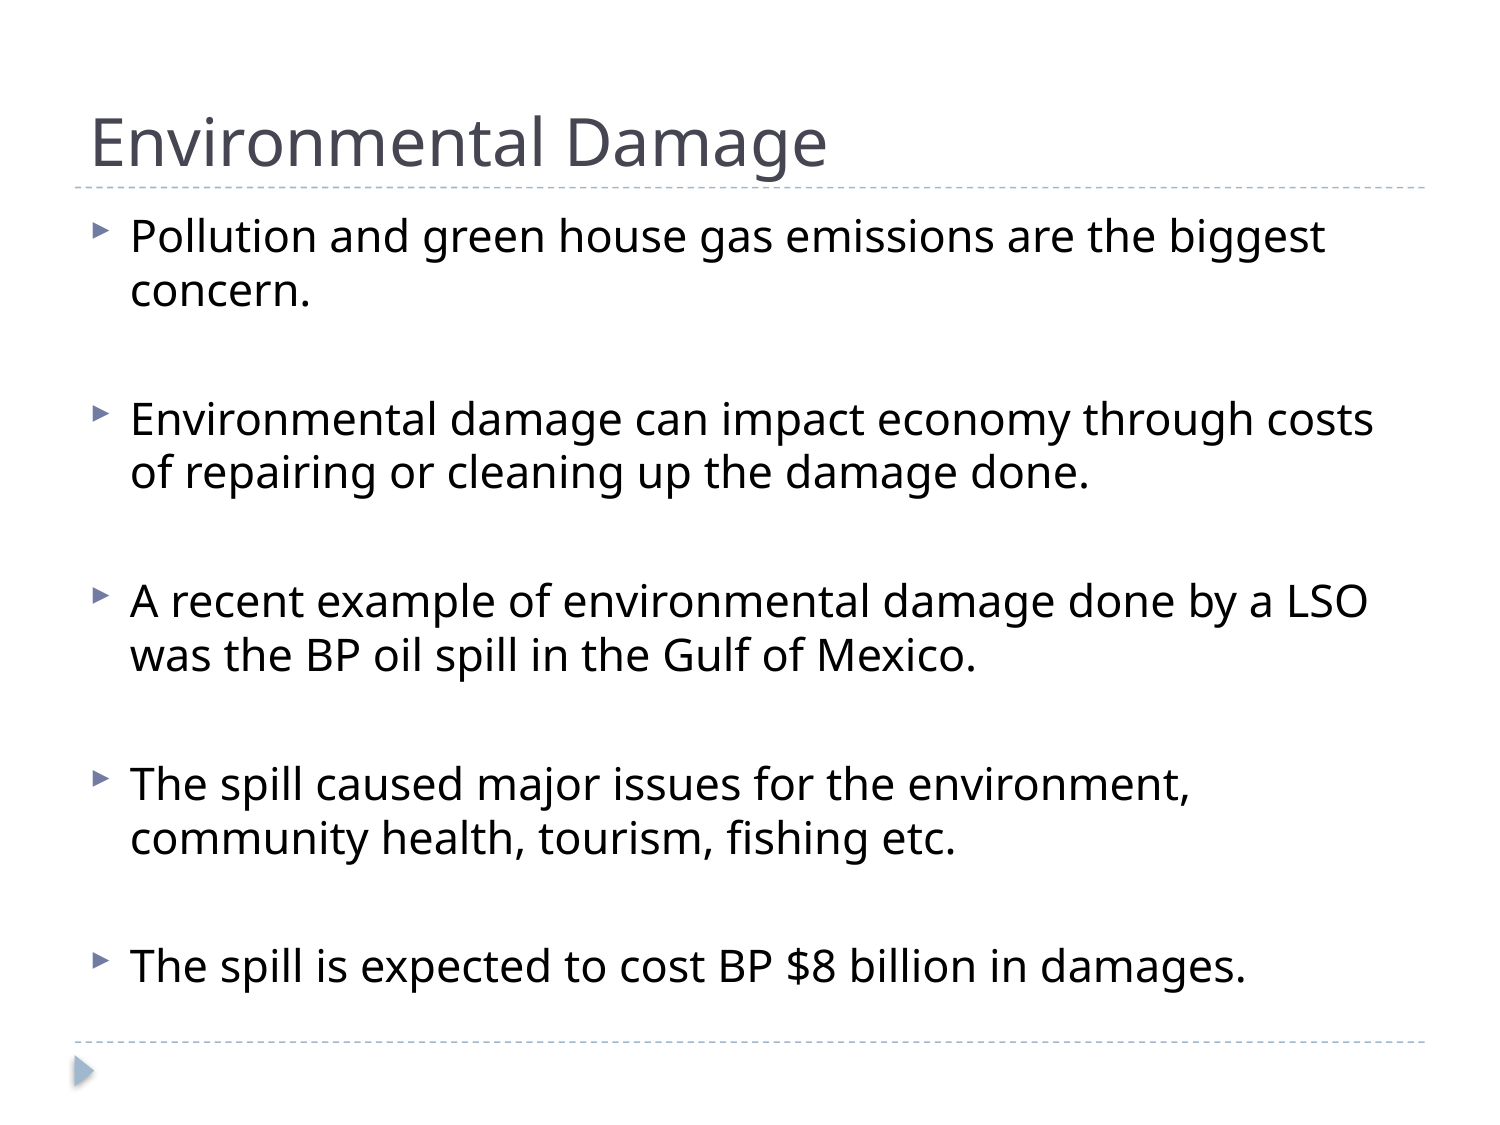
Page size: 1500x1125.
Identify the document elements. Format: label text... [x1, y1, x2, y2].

list Pollution and green house gas emissions are the biggest concern. Environmental damage can impact economy through costs of repairing or cleaning up the damage done. A recent example of environmental damage done by a LSO was the BP oil spill in the Gulf of Mexico. The spill caused major issues for the environment, community health, tourism, fishing etc. The spill is expected to cost BP $8 billion in damages. [75, 200, 1425, 1010]
title Environmental Damage [75, 24, 1425, 188]
